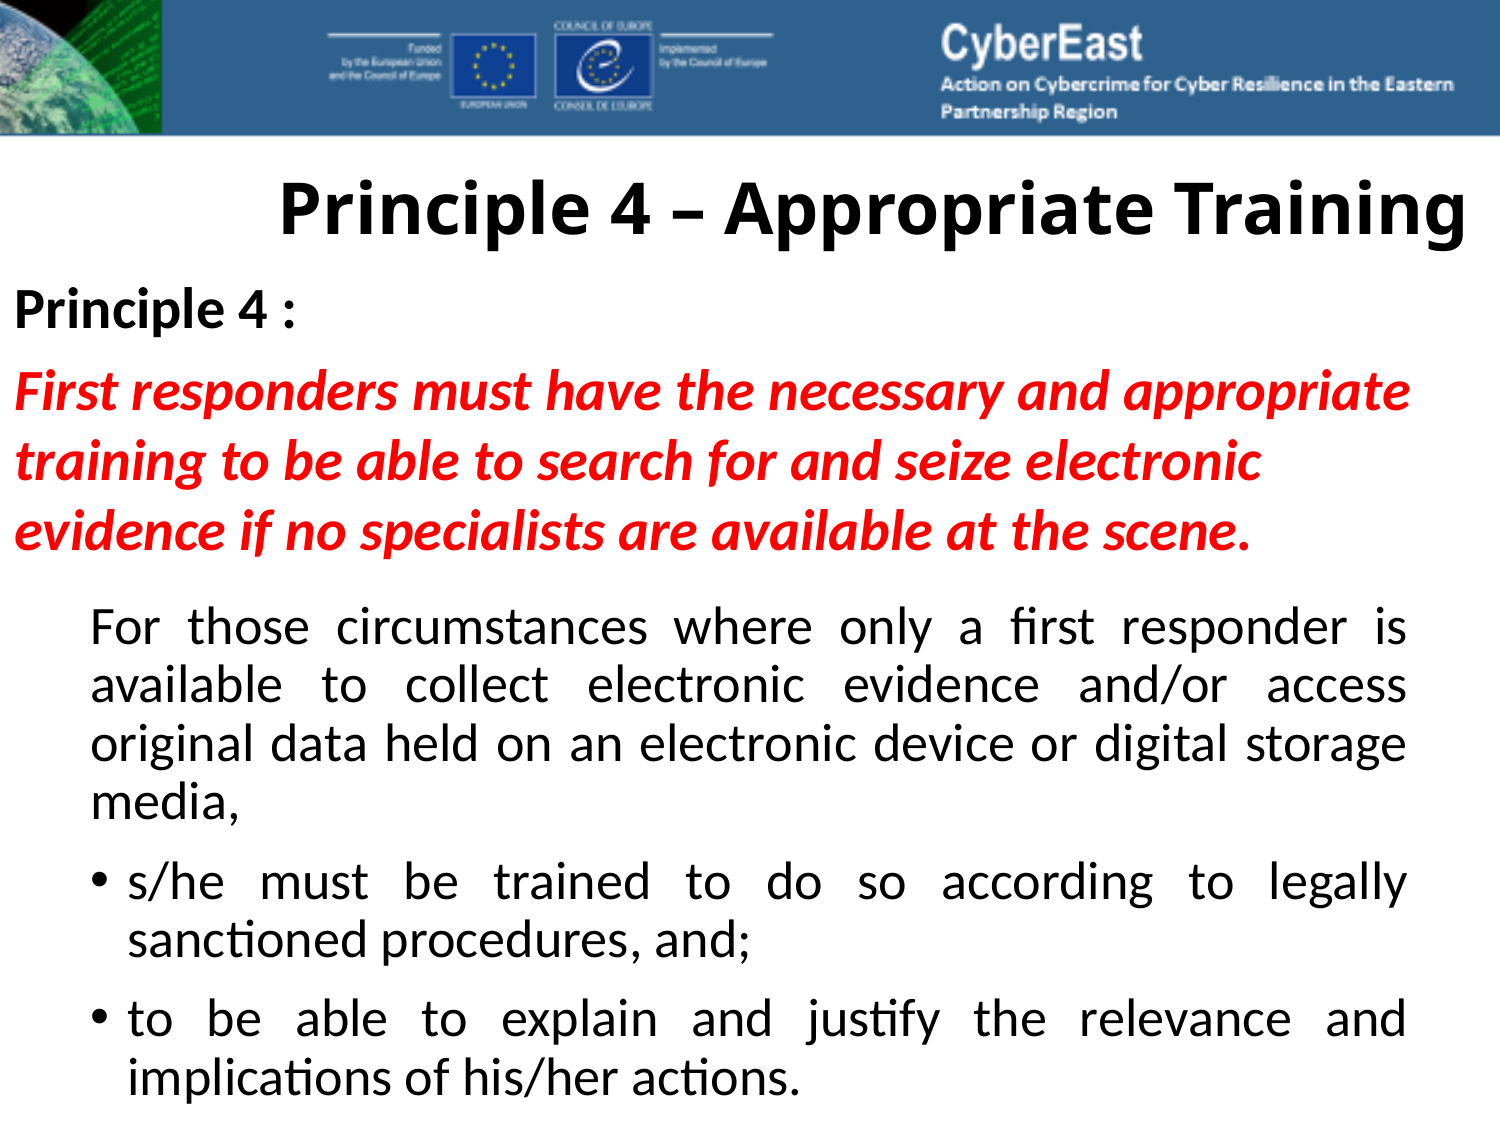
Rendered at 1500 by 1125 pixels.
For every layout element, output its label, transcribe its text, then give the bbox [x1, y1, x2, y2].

text_box Principle 4 : First responders must have the necessary and appropriate training to be able to search for and seize electronic evidence if no specialists are available at the scene. [0, 263, 1465, 563]
title Principle 4 – Appropriate Training [262, 136, 1500, 287]
picture [0, 0, 1500, 263]
picture [0, 287, 1500, 1125]
list For those circumstances where only a first responder is available to collect electronic evidence and/or access original data held on an electronic device or digital storage media, s/he must be trained to do so according to legally sanctioned procedures, and; to be able to explain and justify the relevance and implications of his/her actions. [75, 590, 1425, 1098]
